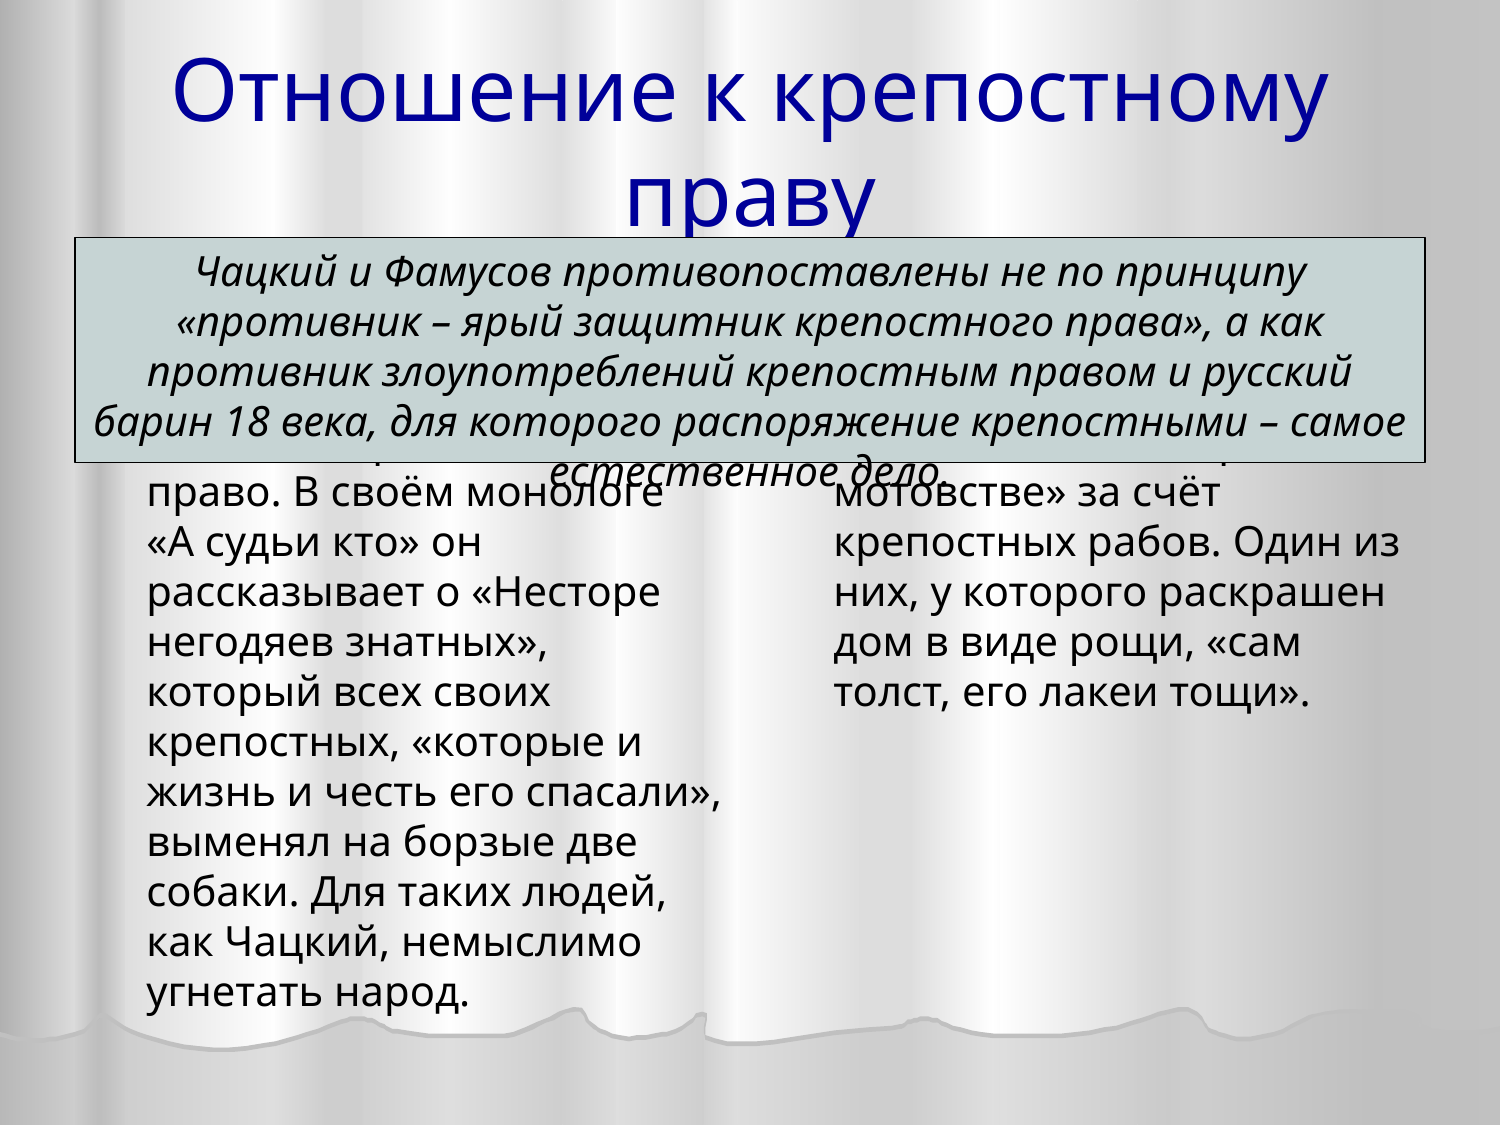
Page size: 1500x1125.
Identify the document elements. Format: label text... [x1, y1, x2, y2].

list Эти люди живут, «разливаются в пирах и мотовстве» за счёт крепостных рабов. Один из них, у которого раскрашен дом в виде рощи, «сам толст, его лакеи тощи». [761, 356, 1426, 1006]
list Чацкий резко осуждает и обличает крепостное право. В своём монологе «А судьи кто» он рассказывает о «Несторе негодяев знатных», который всех своих крепостных, «которые и жизнь и честь его спасали», выменял на борзые две собаки. Для таких людей, как Чацкий, немыслимо угнетать народ. [74, 463, 738, 1006]
title Отношение к крепостному праву [74, 44, 1426, 233]
text_box Чацкий и Фамусов противопоставлены не по принципу «противник – ярый защитник крепостного права», а как противник злоупотреблений крепостным правом и русский барин 18 века, для которого распоряжение крепостными – самое естественное дело. [74, 237, 1425, 463]
